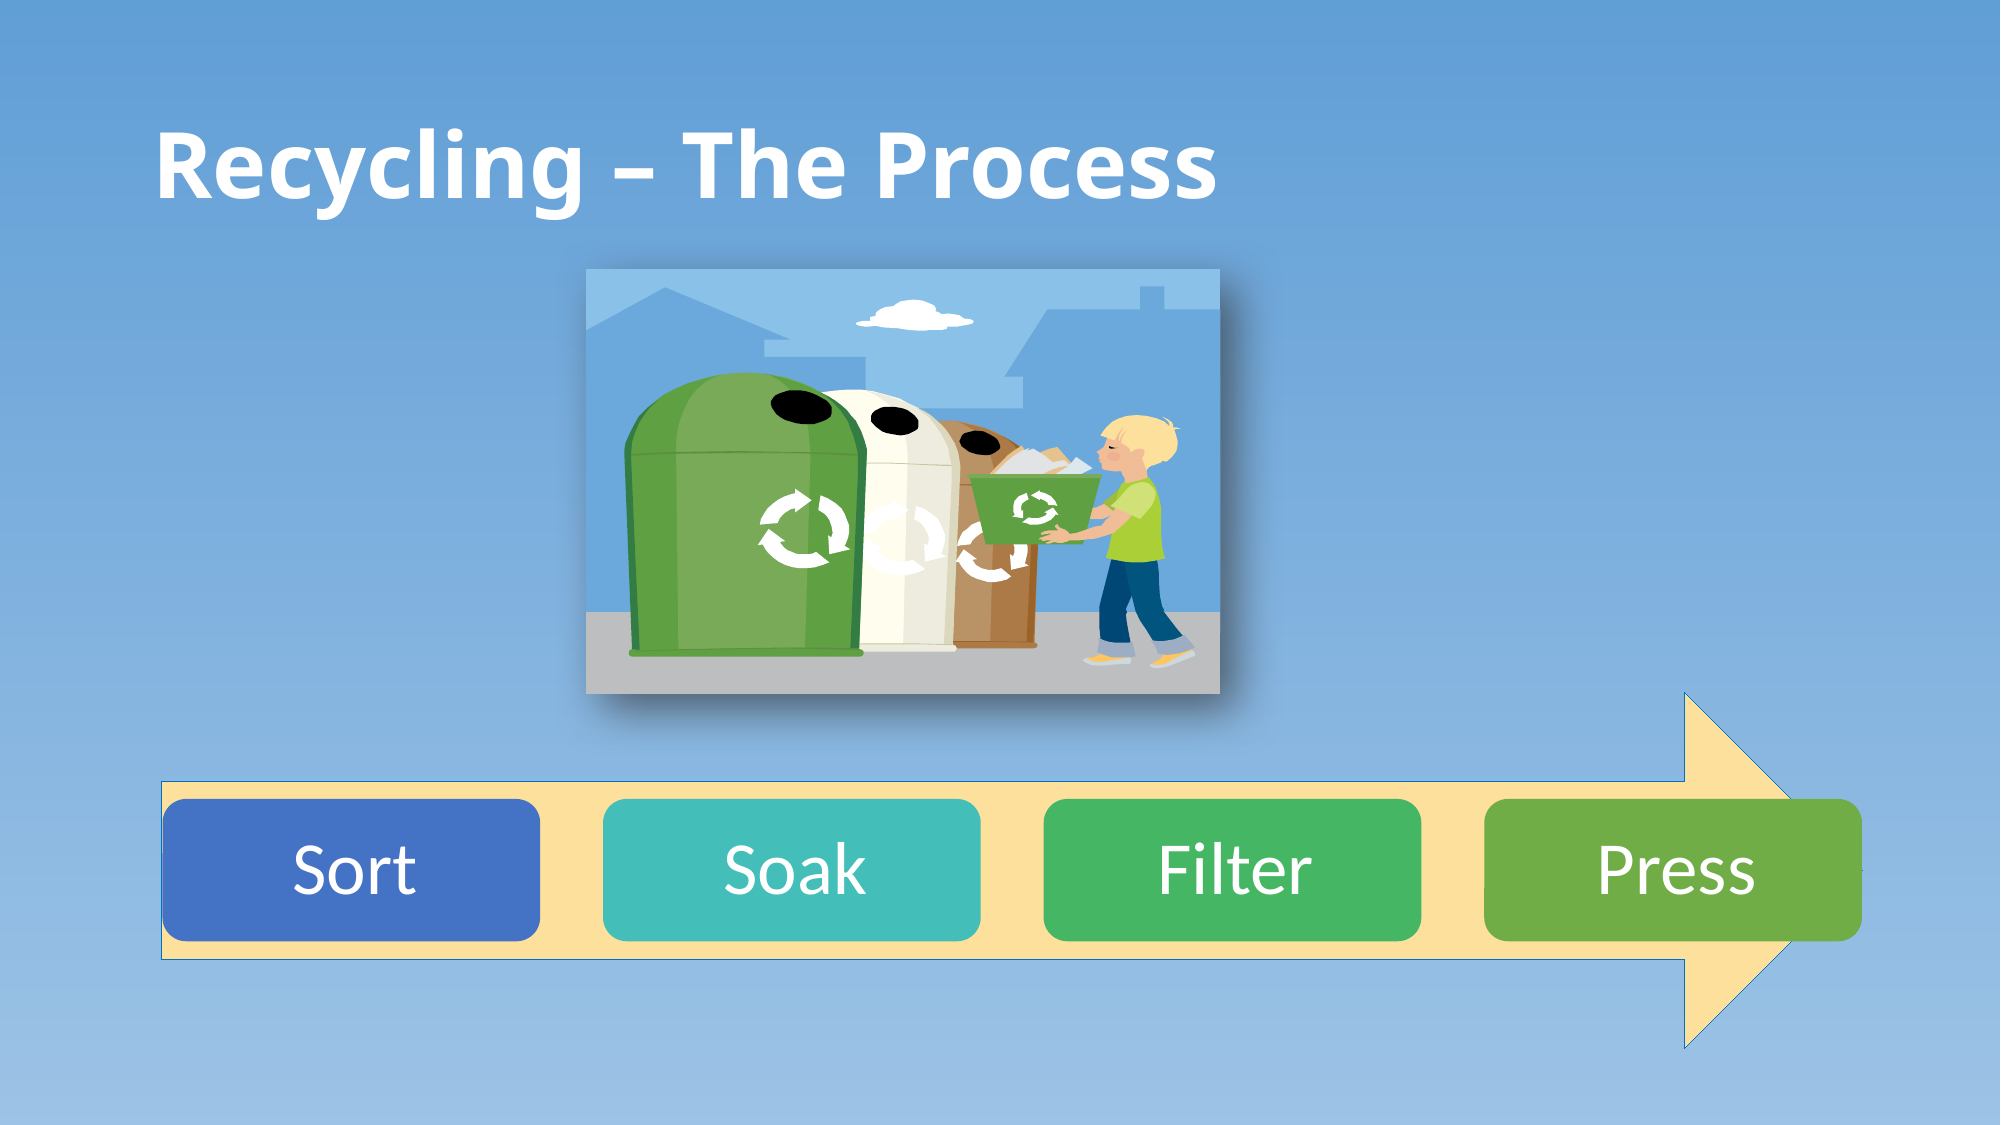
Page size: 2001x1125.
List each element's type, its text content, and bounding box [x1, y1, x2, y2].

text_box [161, 692, 1863, 1049]
picture [585, 269, 1221, 692]
title Recycling – The Process [137, 59, 1863, 278]
